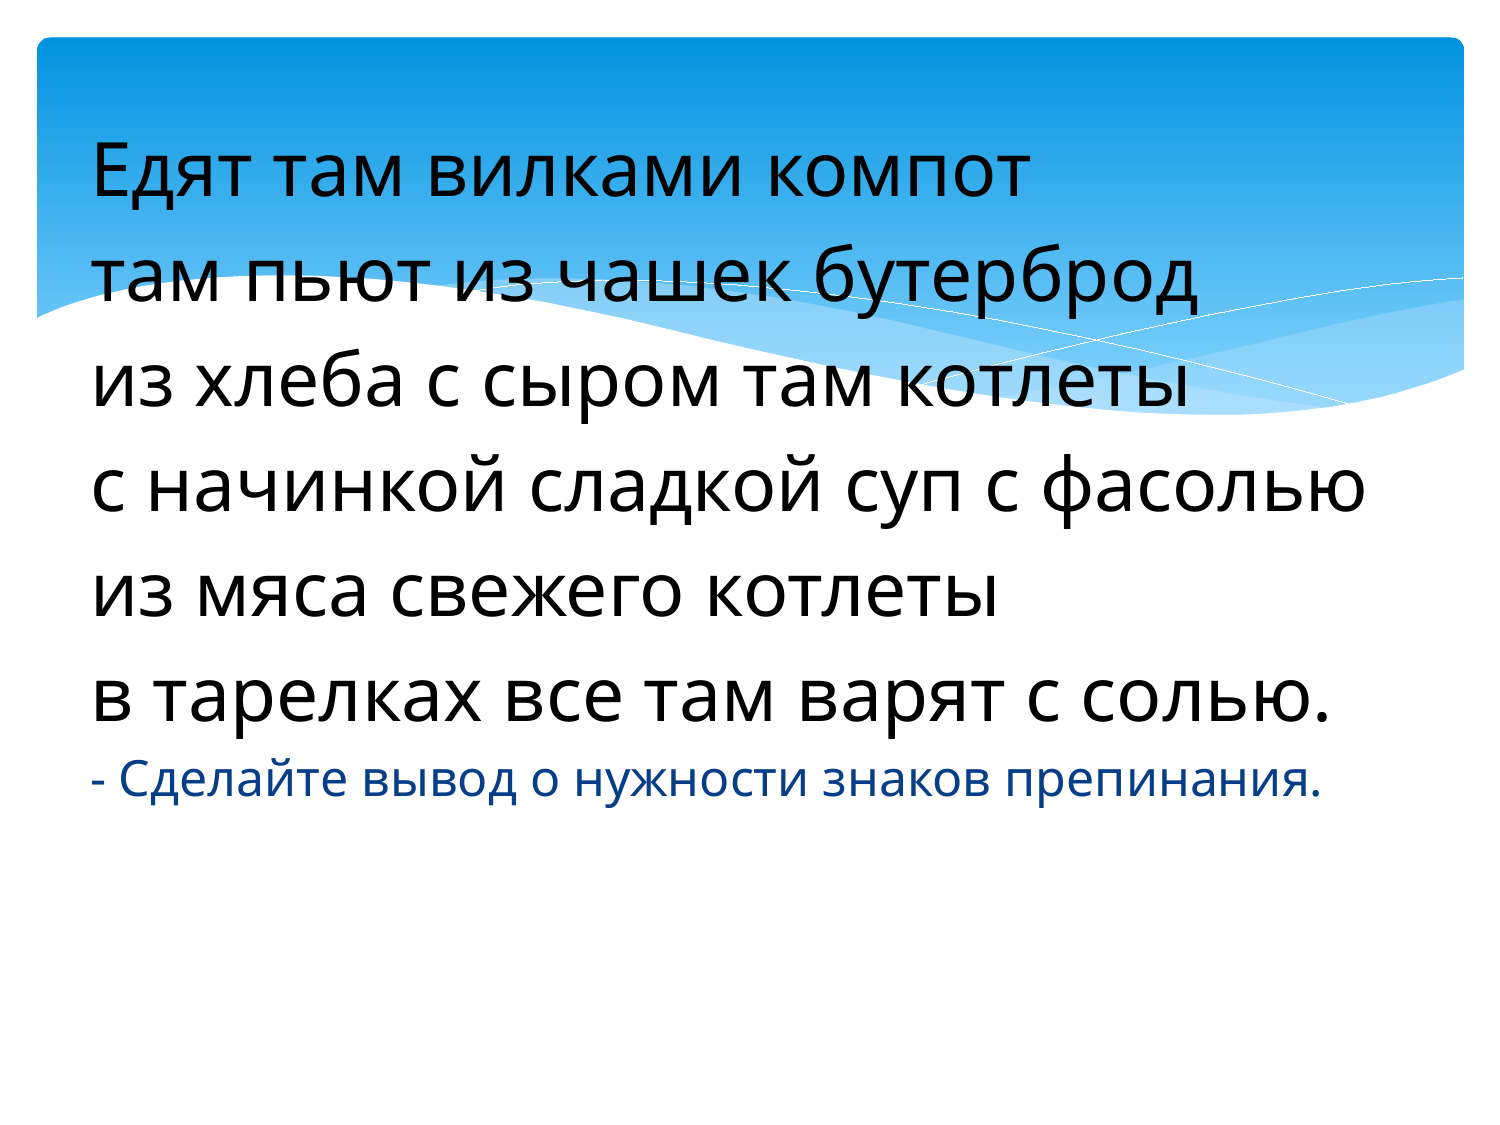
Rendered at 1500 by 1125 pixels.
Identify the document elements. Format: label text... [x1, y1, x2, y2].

title [75, 55, 1425, 261]
list Едят там вилками компот там пьют из чашек бутерброд из хлеба с сыром там котлеты с начинкой сладкой суп с фасолью из мяса свежего котлеты в тарелках все там варят с солью. - Сделайте вывод о нужности знаков препинания. [75, 261, 1425, 1005]
